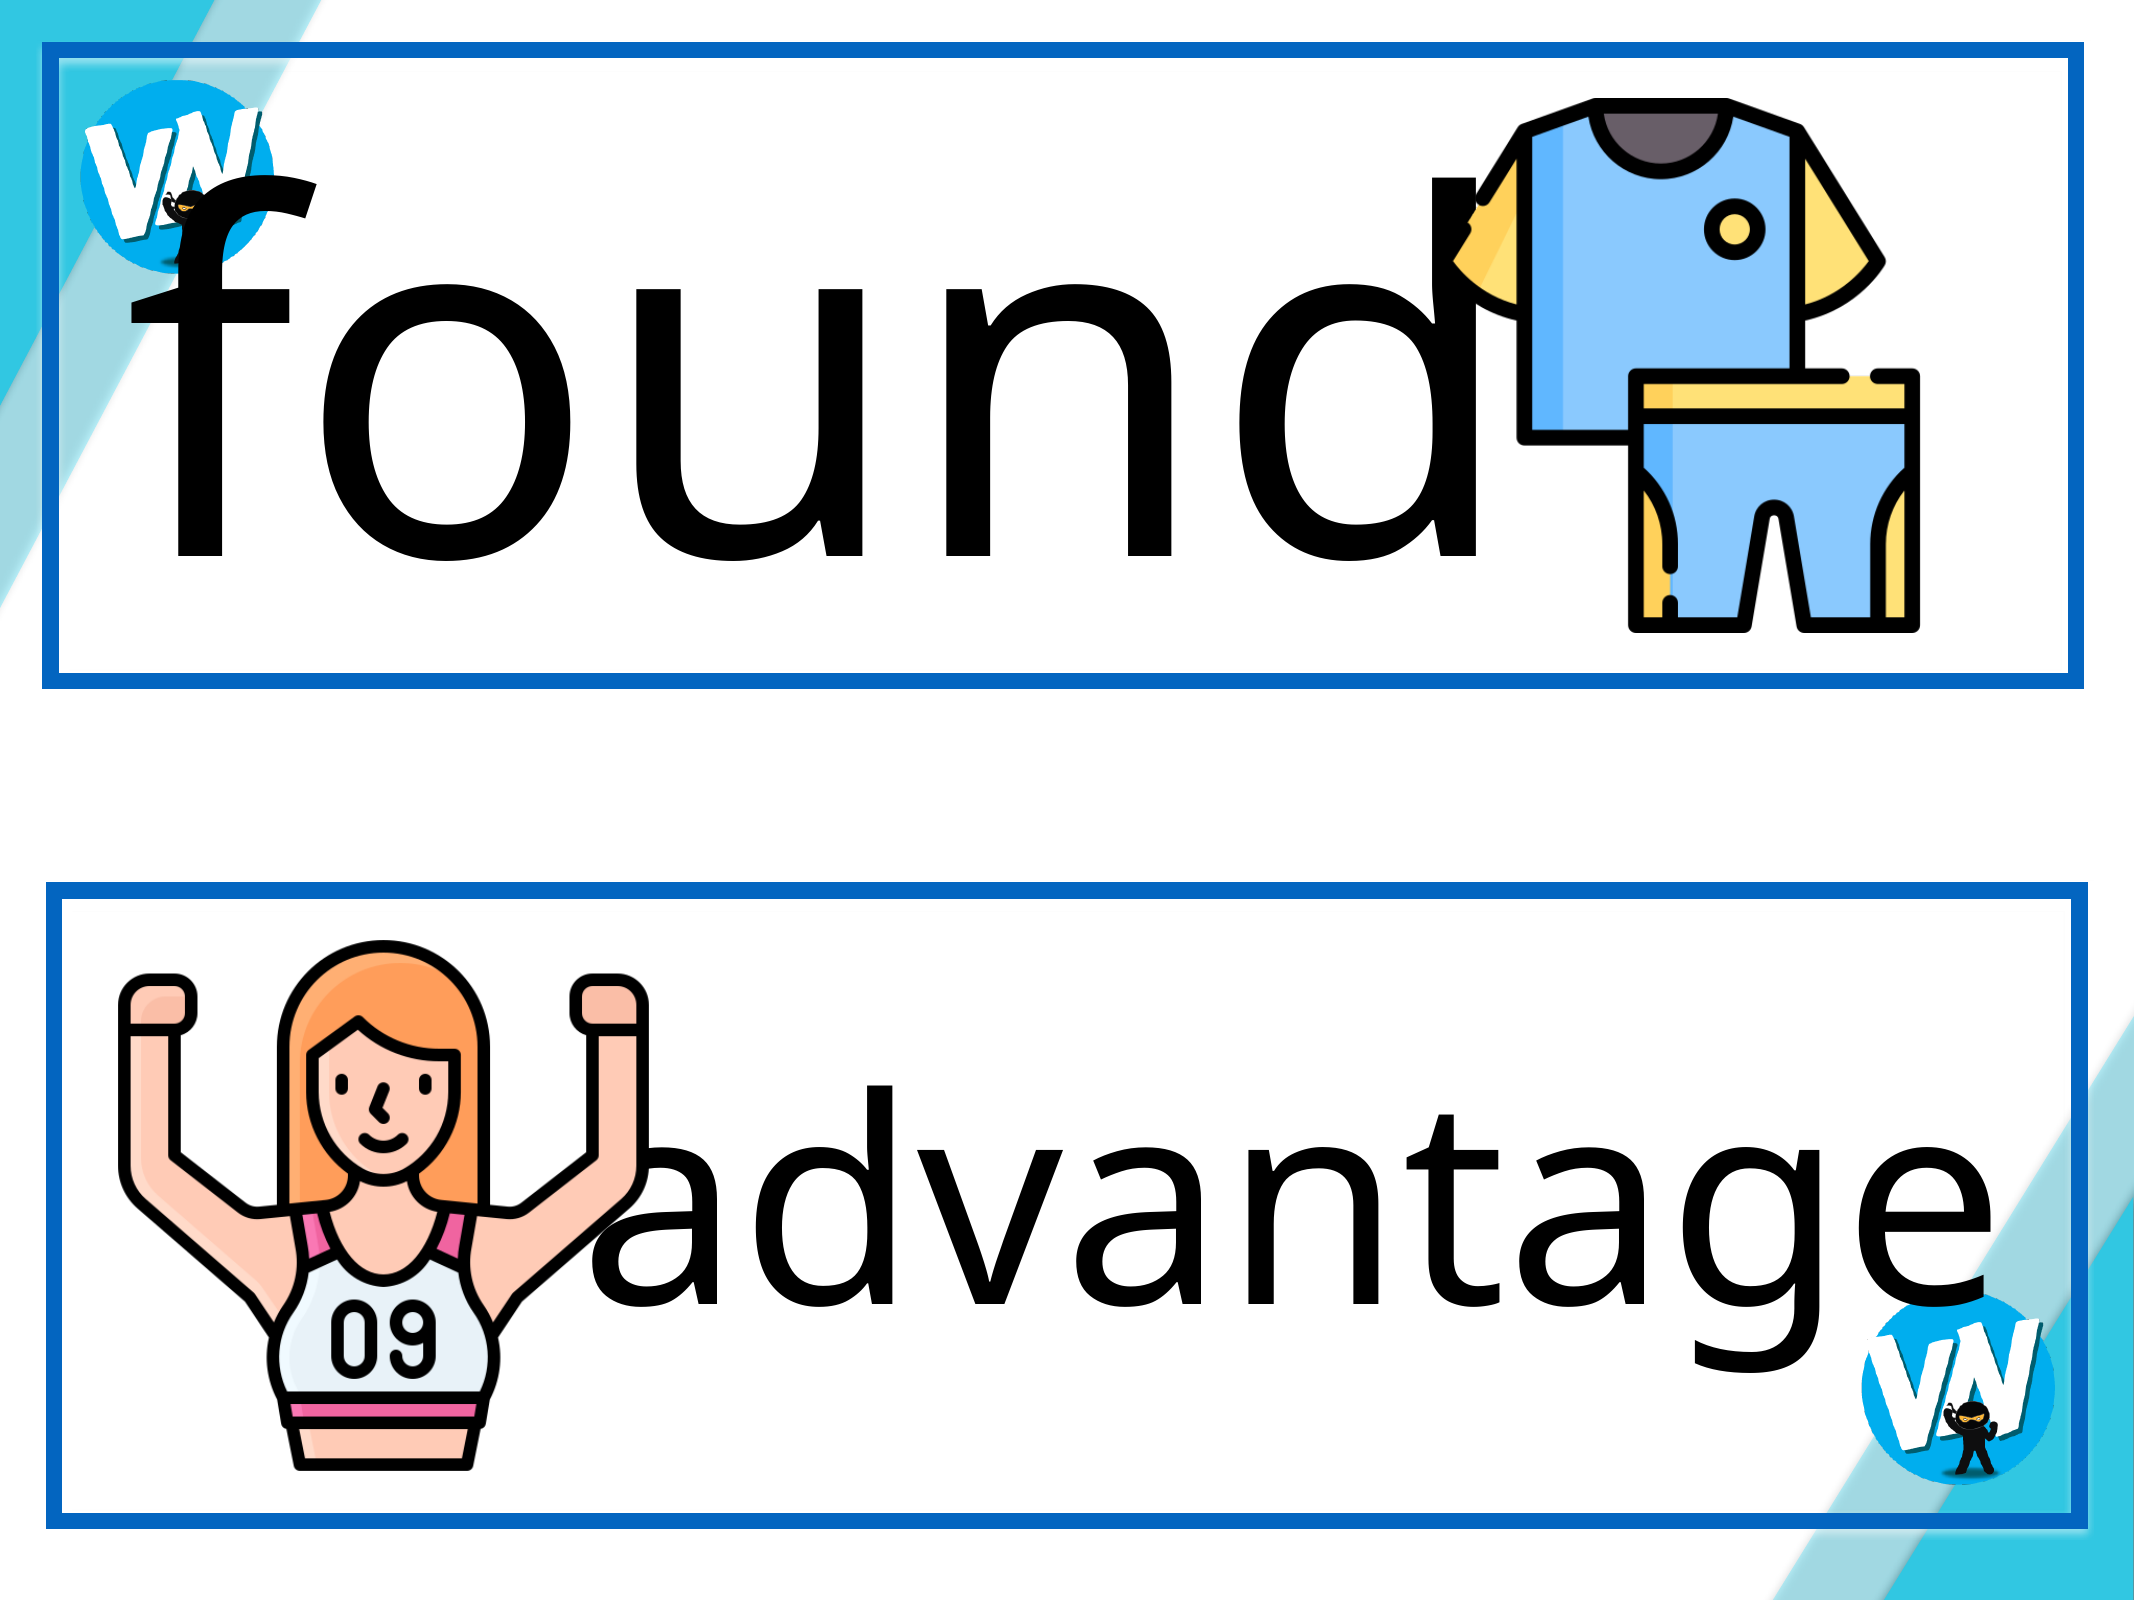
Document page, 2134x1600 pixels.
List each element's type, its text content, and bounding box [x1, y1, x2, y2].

text_box advantage [659, 1008, 1956, 1371]
picture [1411, 98, 1945, 633]
picture [57, 77, 299, 278]
text_box found [116, 50, 1528, 665]
text_box [86, 50, 2076, 681]
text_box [1963, 235, 2134, 1600]
picture [1837, 1288, 2080, 1488]
picture [116, 938, 651, 1473]
text_box [86, 890, 1956, 1522]
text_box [0, 0, 78, 1544]
